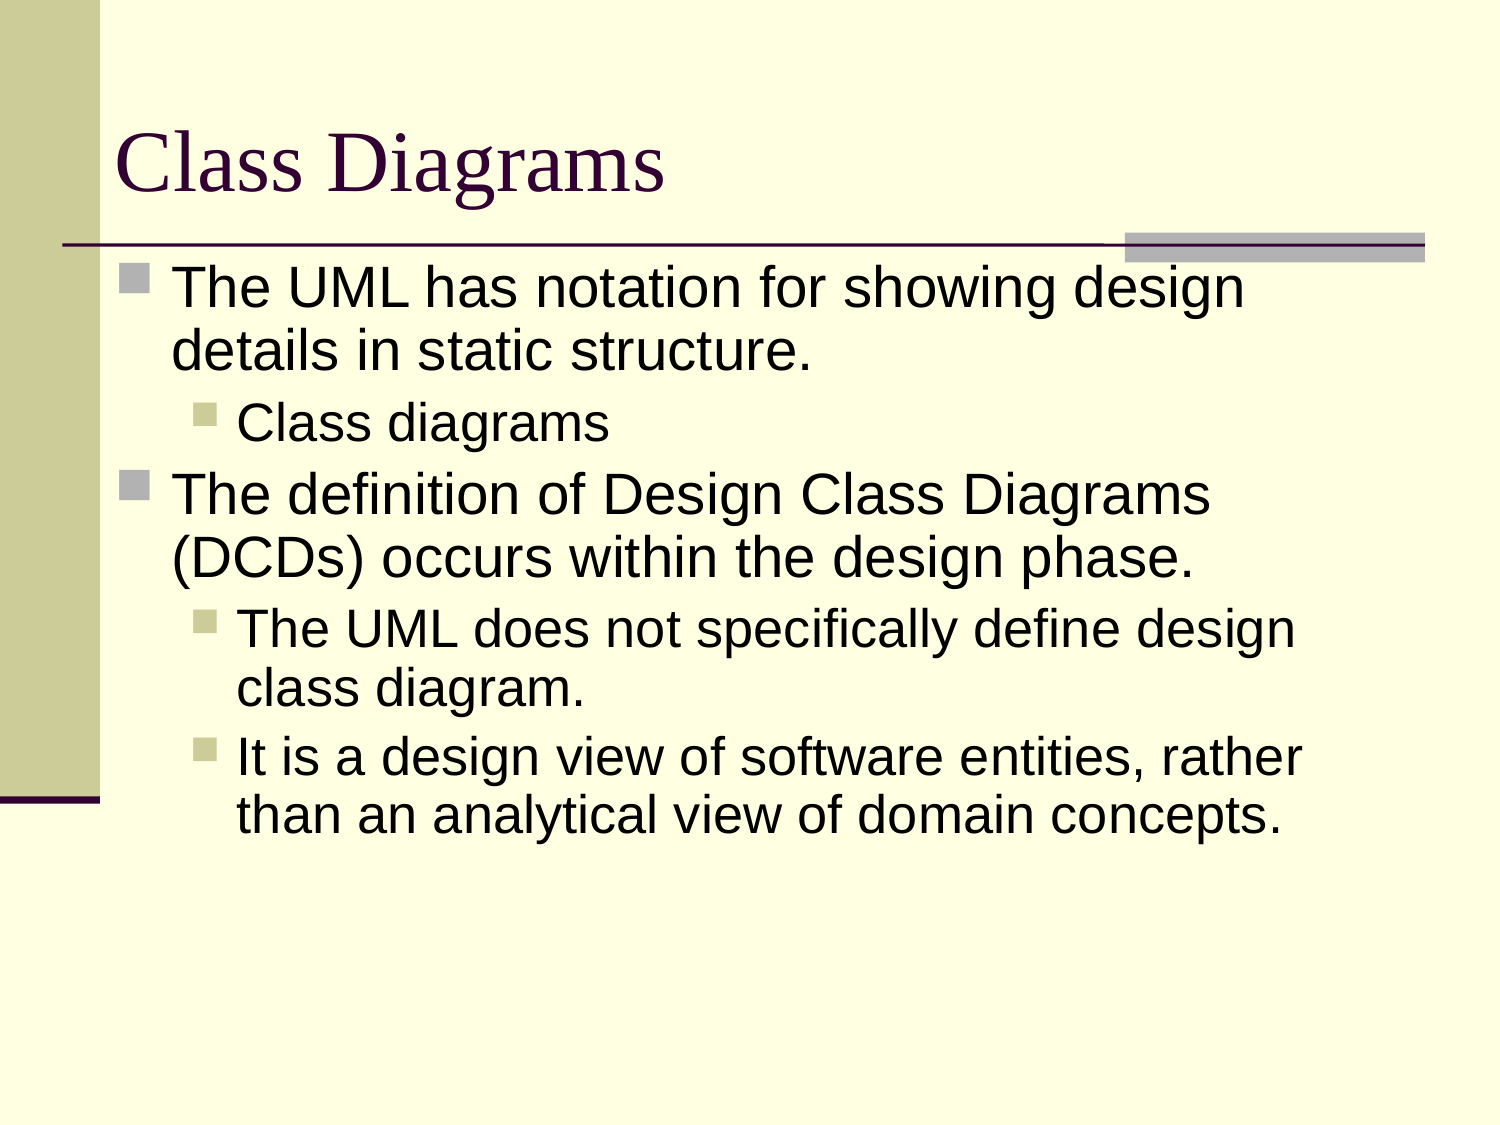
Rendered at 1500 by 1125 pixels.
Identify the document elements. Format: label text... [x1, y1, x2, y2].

title Class Diagrams [99, 62, 1376, 249]
list The UML has notation for showing design details in static structure. Class diagrams The definition of Design Class Diagrams (DCDs) occurs within the design phase. The UML does not specifically define design class diagram. It is a design view of software entities, rather than an analytical view of domain concepts. [99, 249, 1376, 994]
